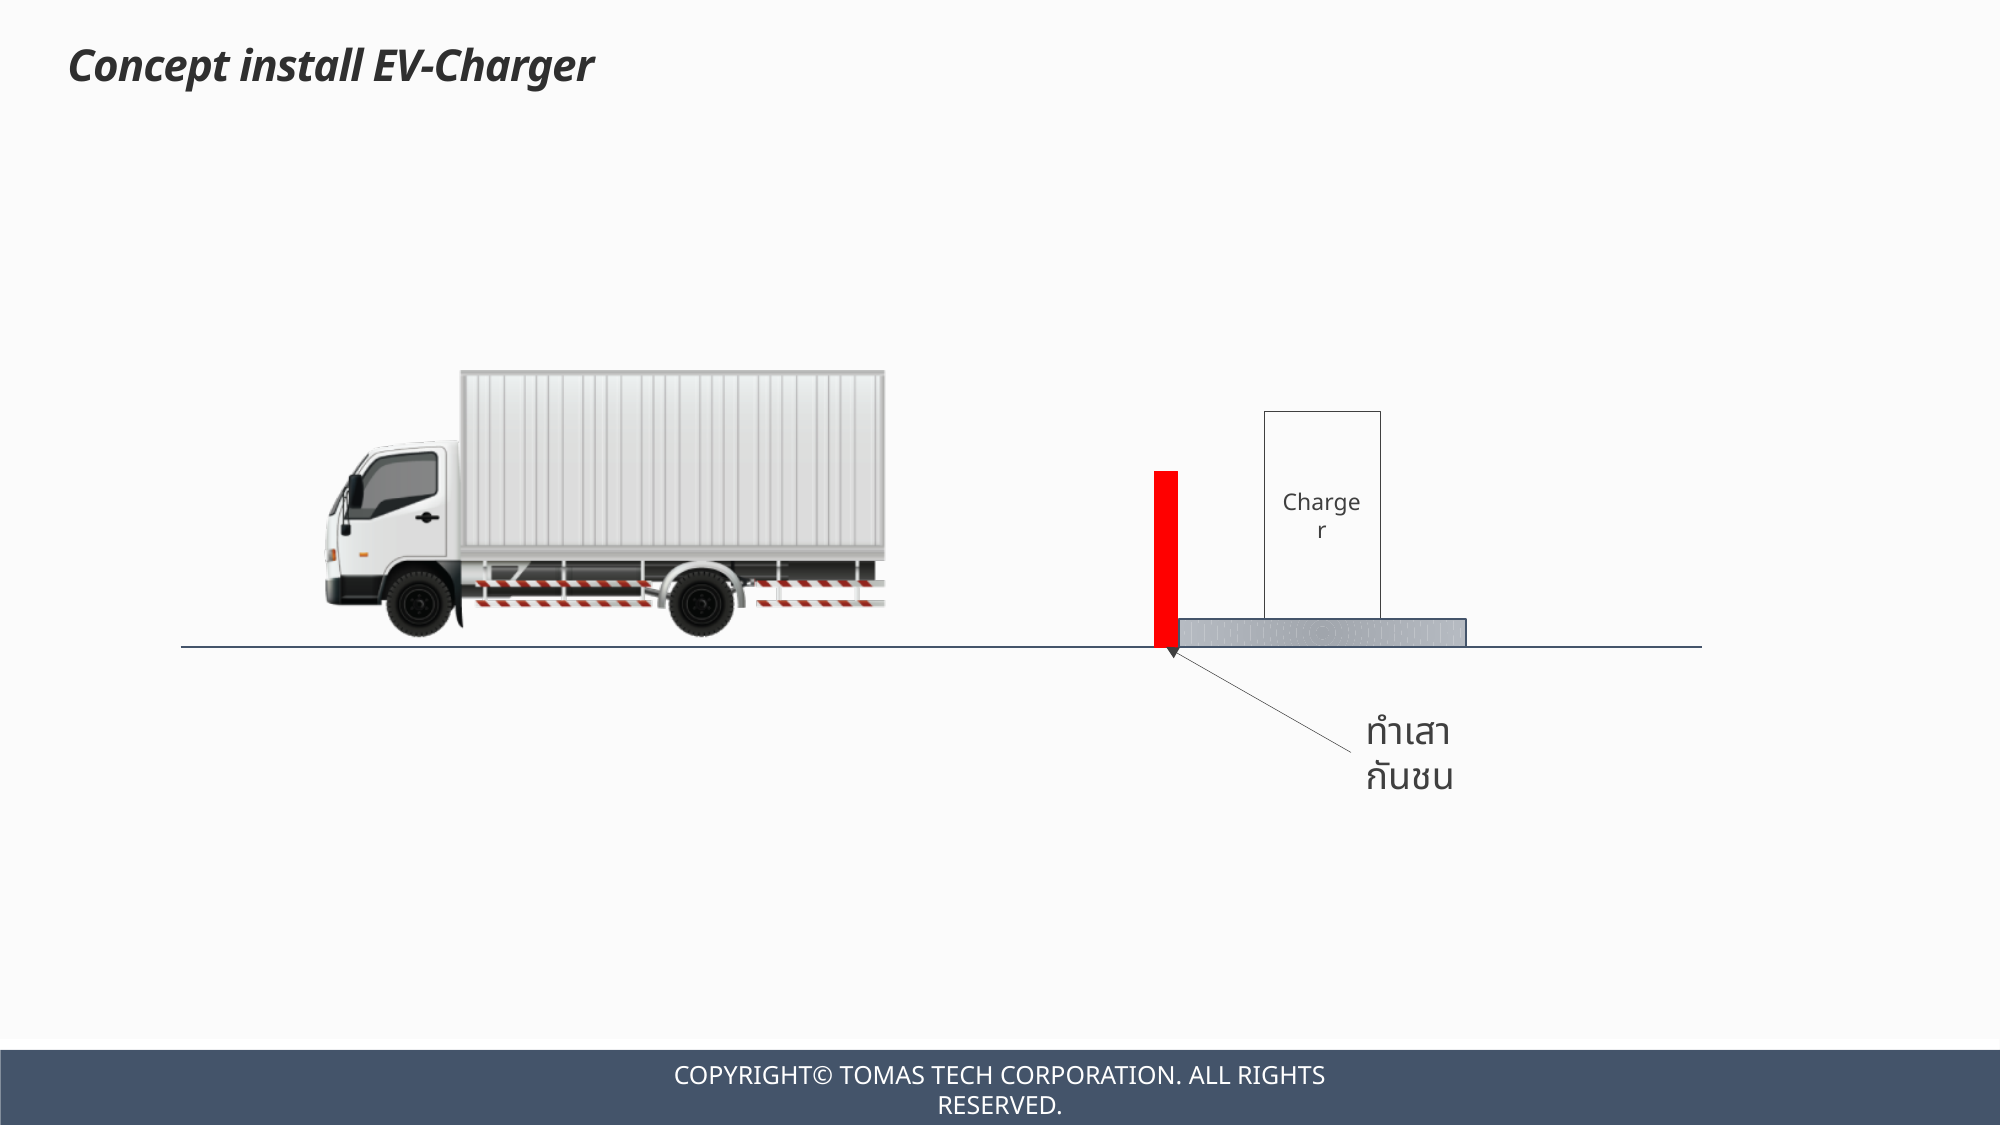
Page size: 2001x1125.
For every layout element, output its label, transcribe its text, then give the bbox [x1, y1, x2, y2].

picture [236, 353, 973, 646]
text_box [1179, 618, 1467, 643]
footer Copyright© TOMAS TECH CORPORATION. All rights reserved. [604, 1059, 1396, 1120]
text_box [1153, 470, 1179, 643]
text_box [1165, 646, 1352, 731]
text_box Charger [1263, 410, 1381, 618]
text_box Concept install EV-Charger [52, 38, 1050, 99]
text_box ทำเสากันชน [1350, 700, 1509, 805]
